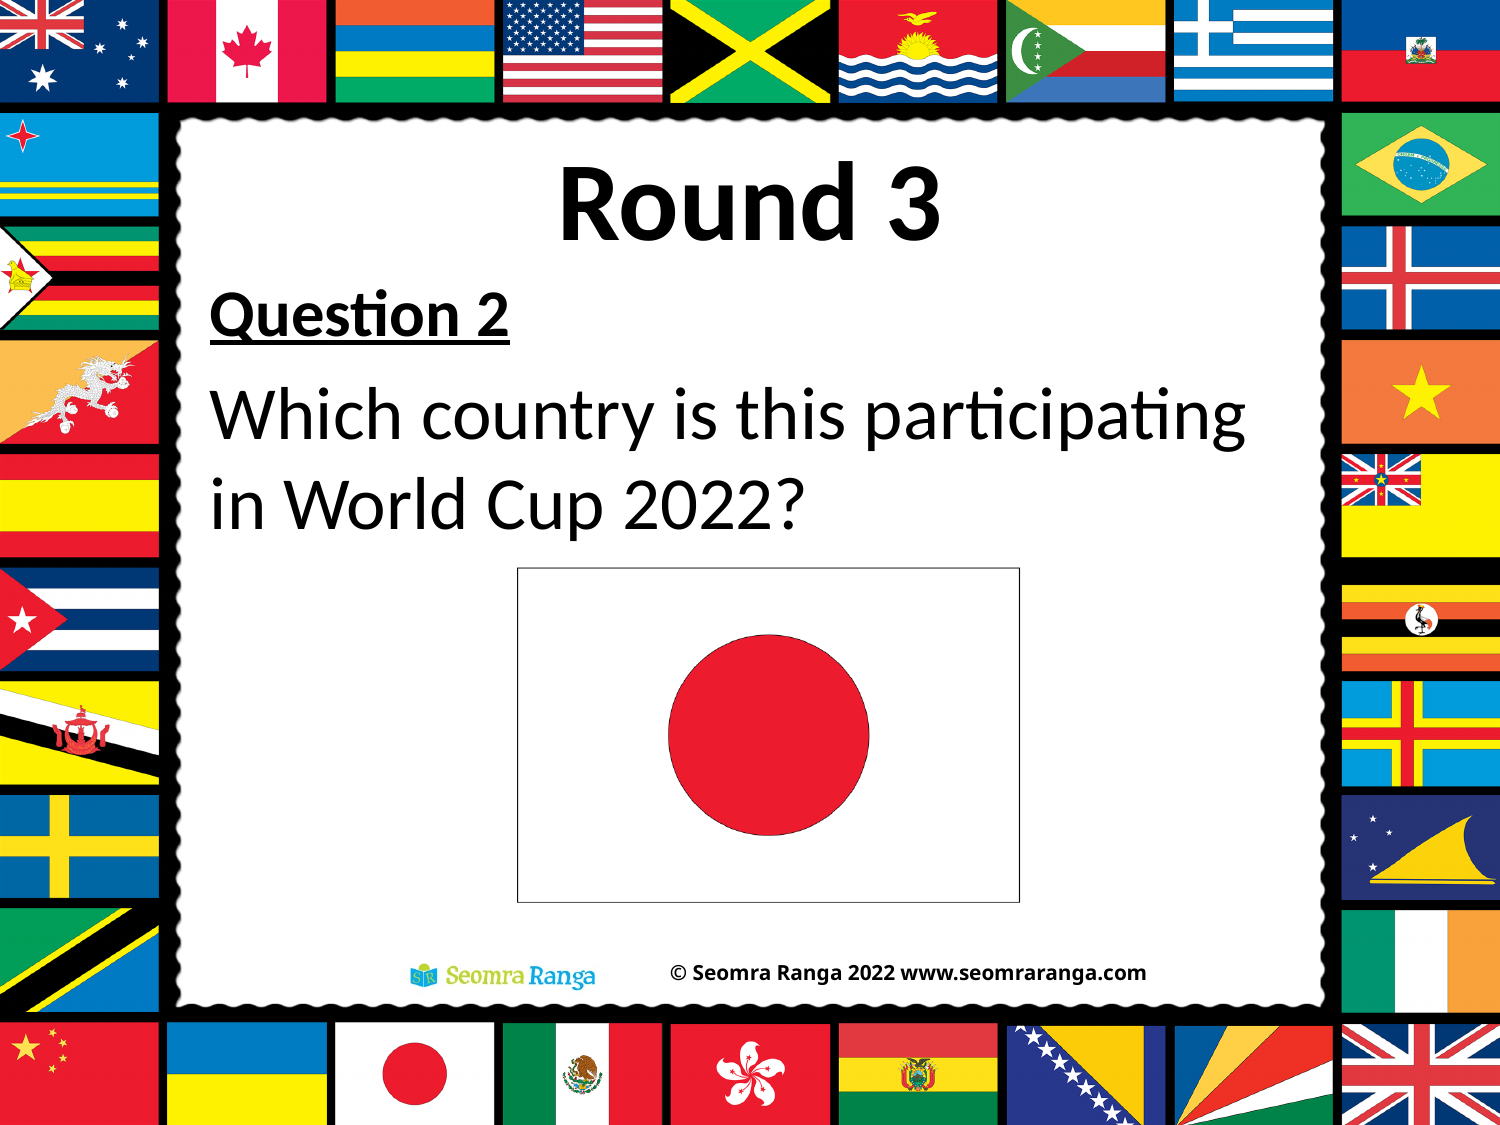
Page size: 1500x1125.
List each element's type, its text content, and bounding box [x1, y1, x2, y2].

list Question 2 Which country is this participating in World Cup 2022? [194, 261, 1306, 953]
title Round 3 [183, 101, 1317, 290]
picture [0, 0, 1500, 1125]
picture [10, 122, 36, 150]
text_box © Seomra Ranga 2022 www.seomraranga.com [631, 953, 1187, 993]
